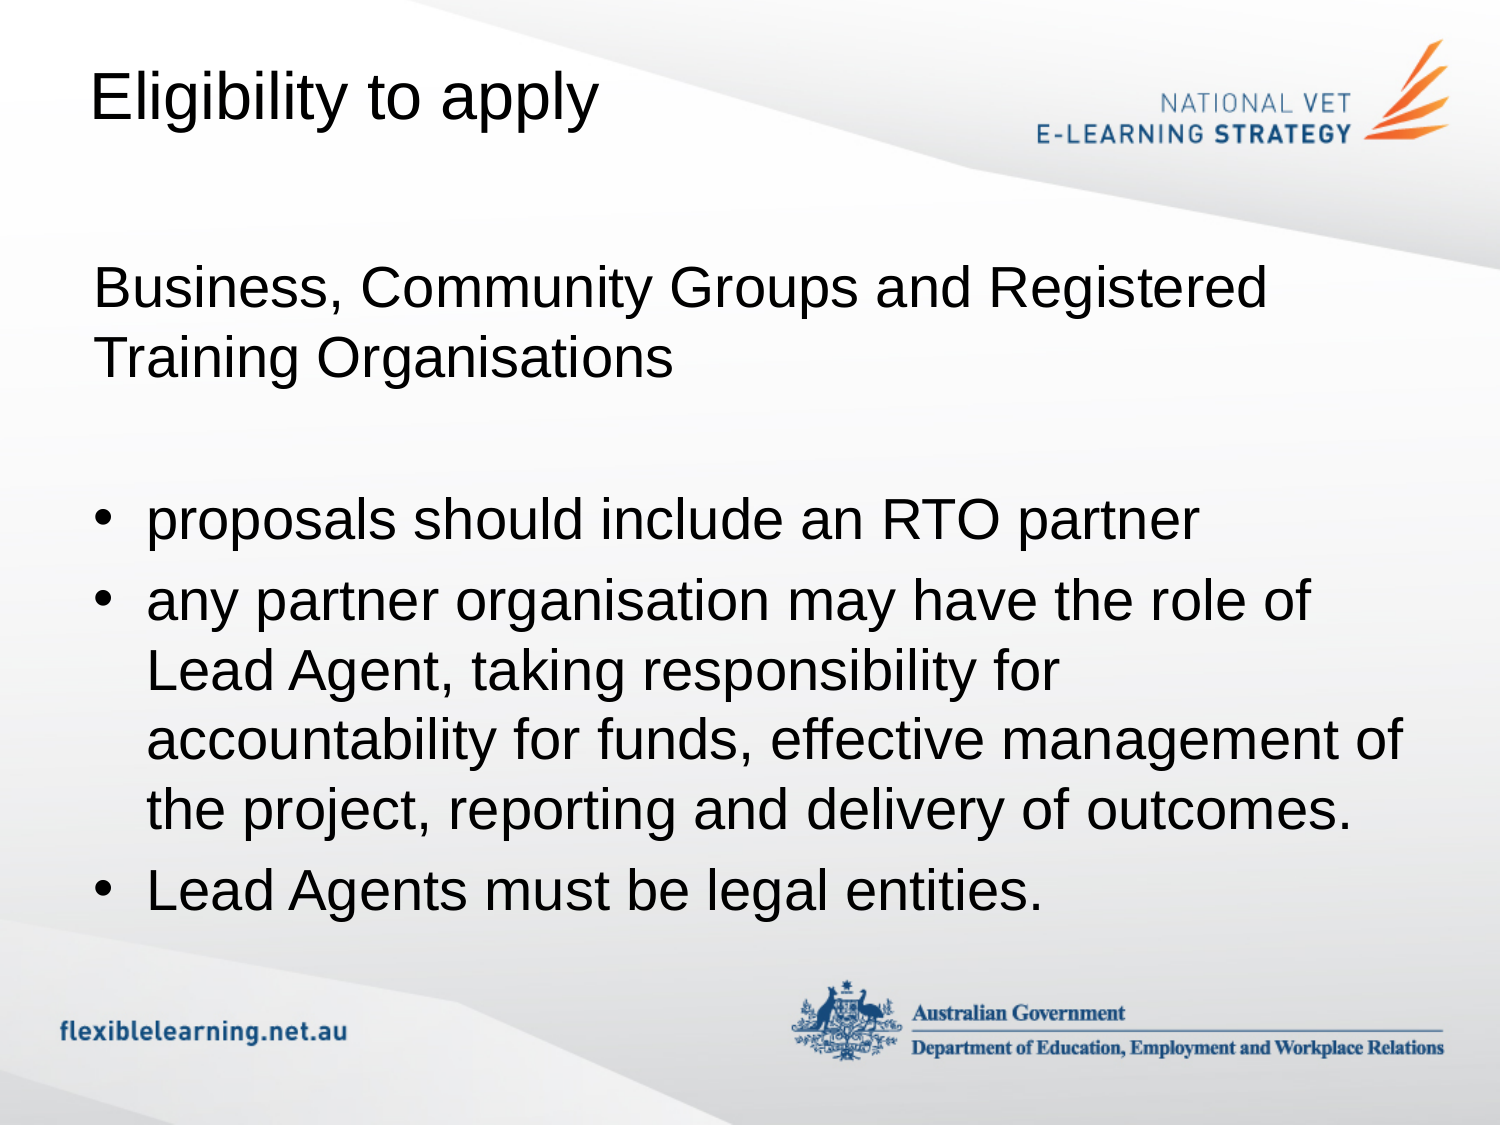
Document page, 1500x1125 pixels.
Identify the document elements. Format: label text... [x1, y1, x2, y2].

text_box Business, Community Groups and Registered Training Organisations proposals should include an RTO partner any partner organisation may have the role of Lead Agent, taking responsibility for accountability for funds, effective management of the project, reporting and delivery of outcomes. Lead Agents must be legal entities. [78, 242, 1429, 985]
picture [0, 0, 1500, 1125]
text_box Eligibility to apply [74, 45, 1425, 233]
